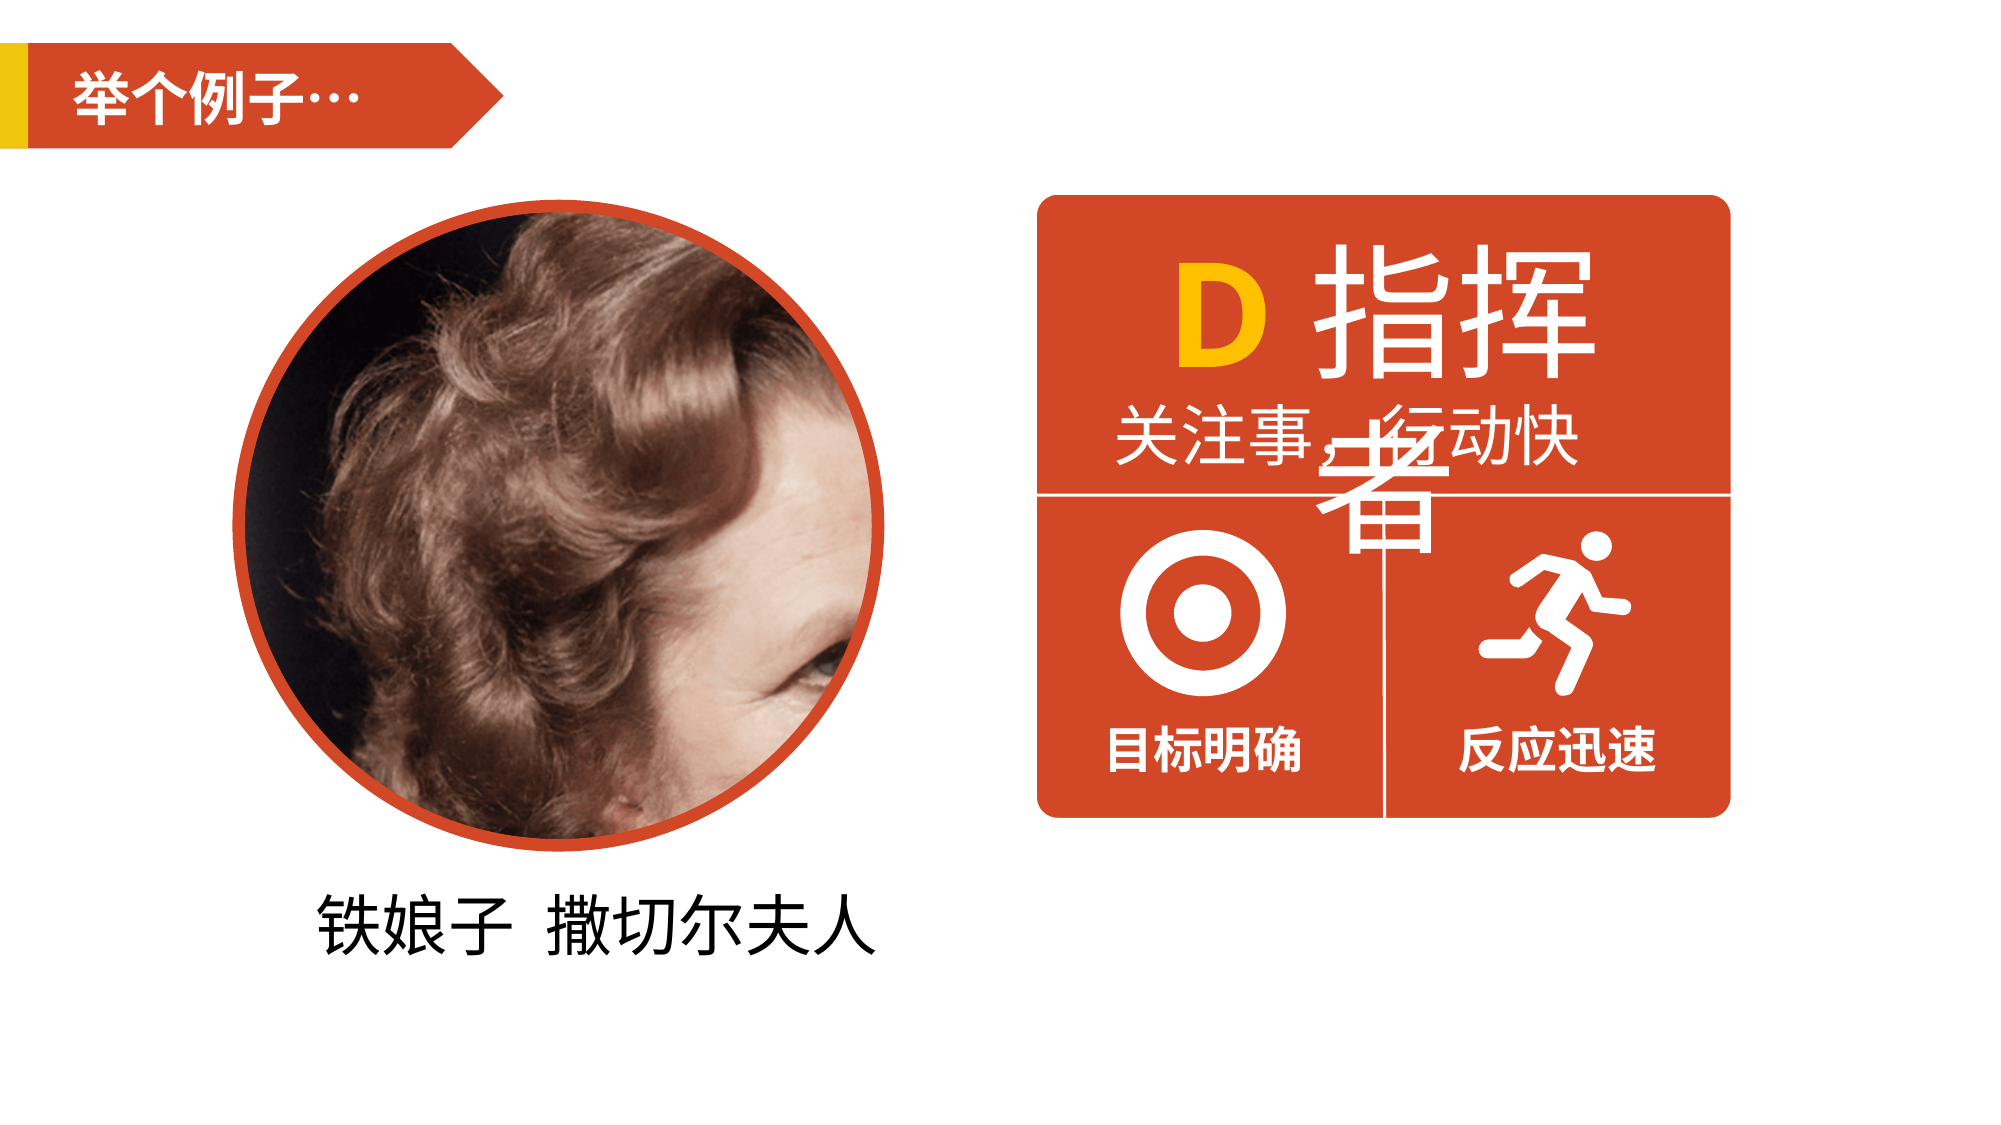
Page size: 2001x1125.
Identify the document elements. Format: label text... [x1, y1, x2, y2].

text_box 铁娘子 撒切尔夫人 [300, 876, 894, 971]
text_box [1035, 193, 1733, 820]
text_box [237, 204, 880, 847]
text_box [0, 43, 504, 149]
